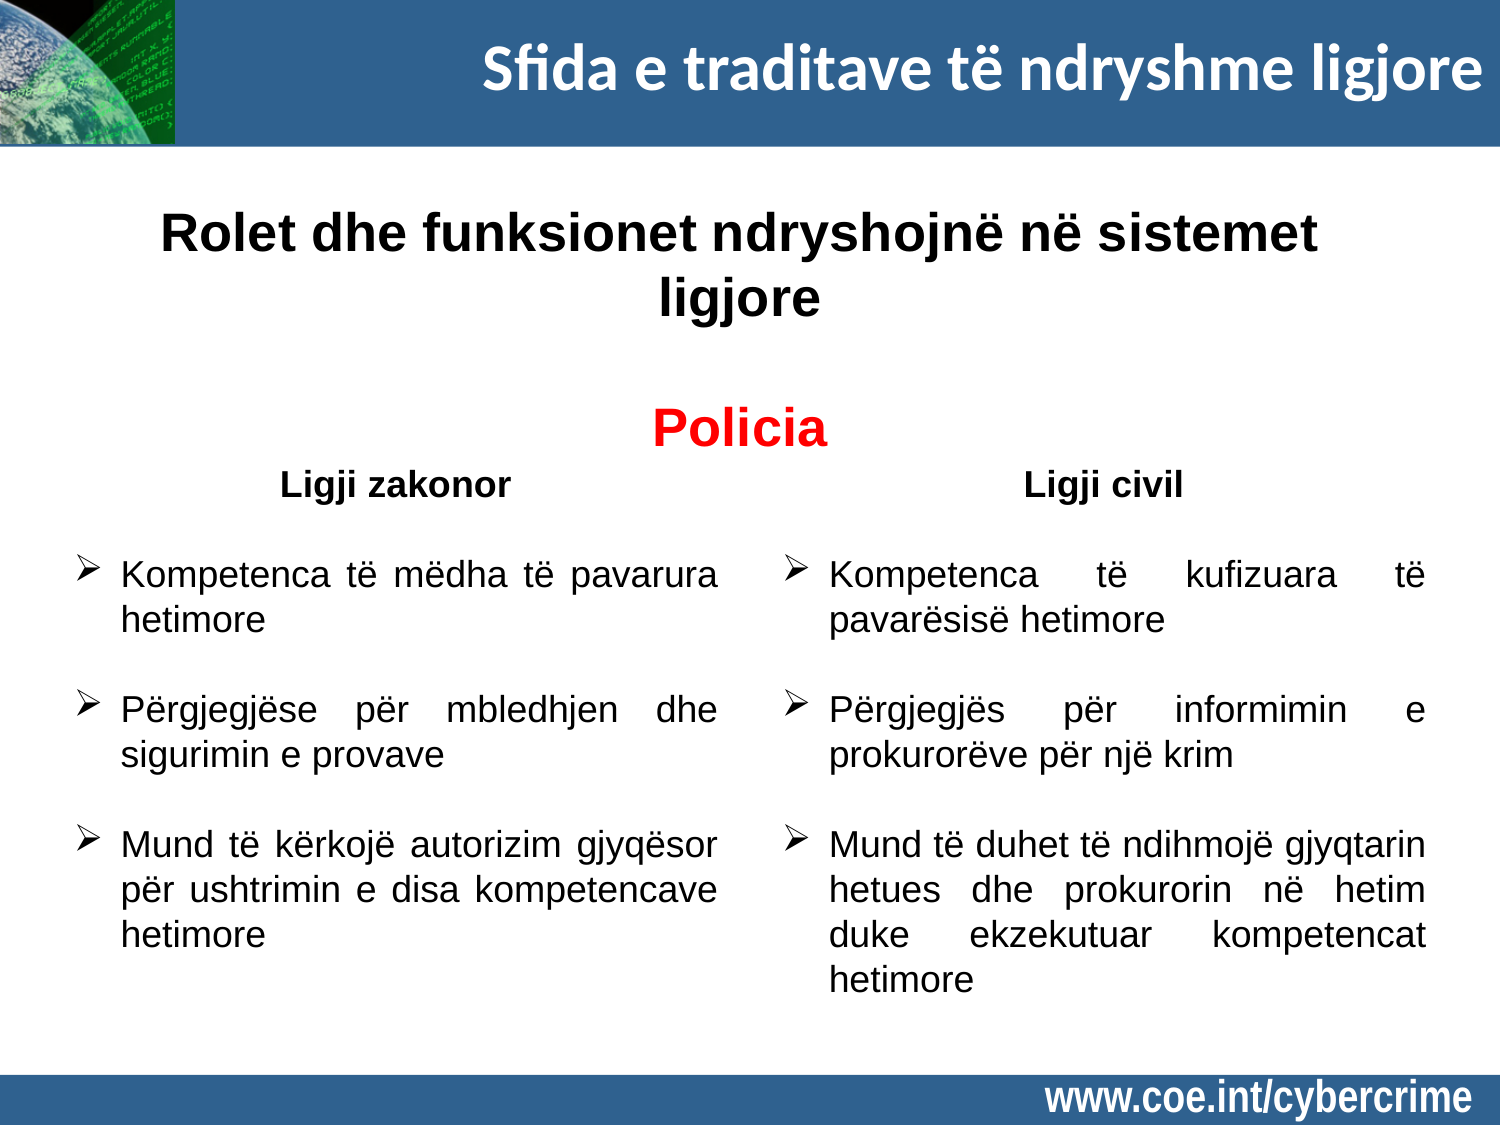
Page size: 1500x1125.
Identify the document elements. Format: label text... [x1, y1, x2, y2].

text_box Sfida e traditave të ndryshme ligjore [177, 0, 1500, 149]
text_box Ligji civil Kompetenca të kufizuara të pavarësisë hetimore Përgjegjës për informimin e prokurorëve për një krim Mund të duhet të ndihmojë gjyqtarin hetues dhe prokurorin në hetim duke ekzekutuar kompetencat hetimore [767, 452, 1441, 1008]
text_box Rolet dhe funksionet ndryshojnë në sistemet ligjore Policia [100, 190, 1380, 465]
text_box [0, 1073, 1030, 1125]
text_box www.coe.int/cybercrime [1030, 1059, 1500, 1125]
picture [0, 0, 175, 144]
text_box Ligji zakonor Kompetenca të mëdha të pavarura hetimore Përgjegjëse për mbledhjen dhe sigurimin e provave Mund të kërkojë autorizim gjyqësor për ushtrimin e disa kompetencave hetimore [58, 452, 733, 963]
